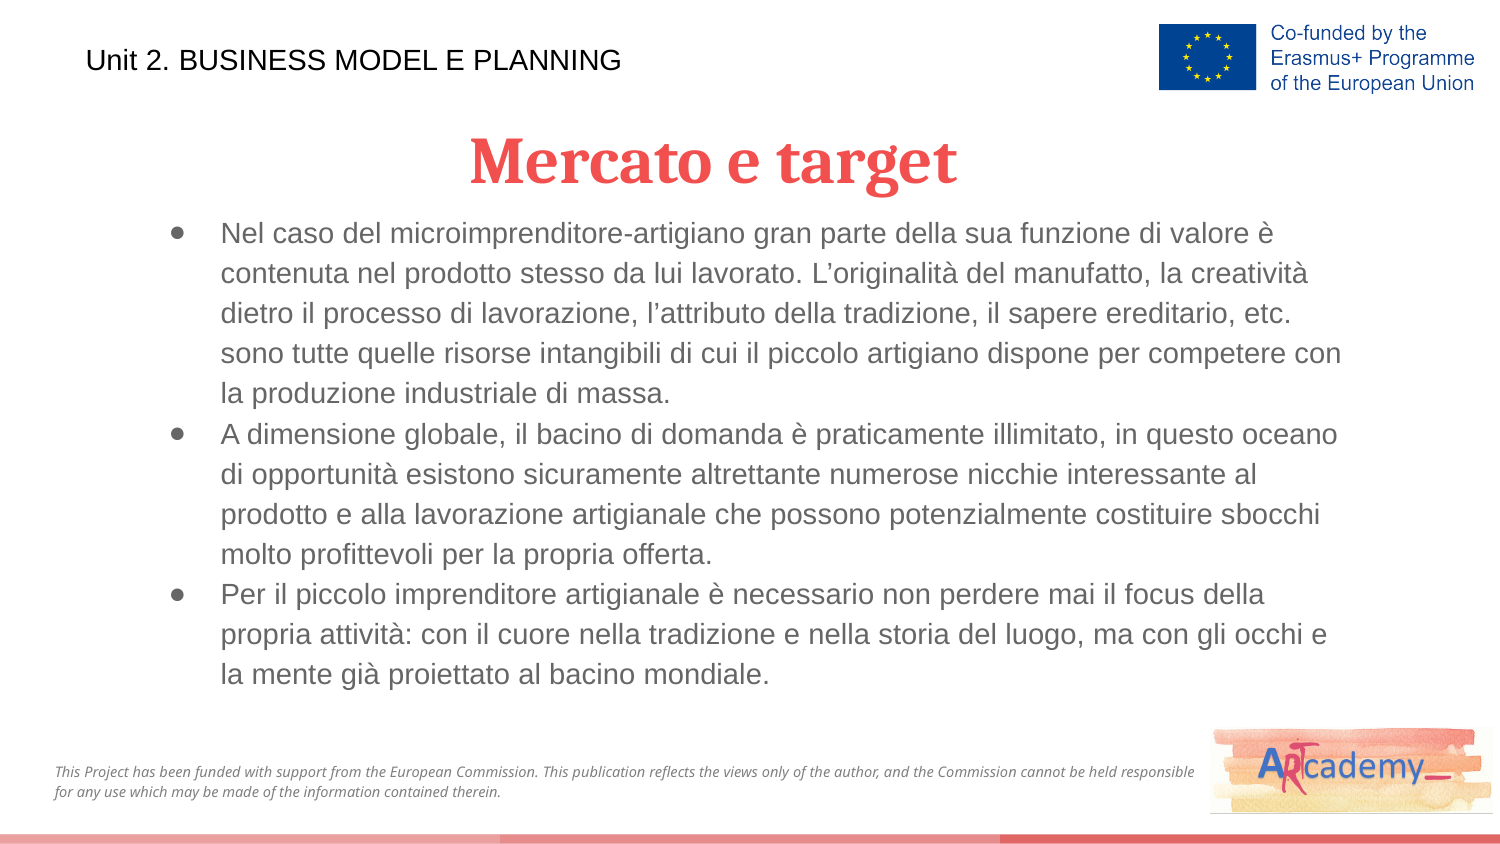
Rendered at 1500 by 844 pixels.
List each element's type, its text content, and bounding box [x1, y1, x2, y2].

picture [1158, 24, 1474, 94]
list Nel caso del microimprenditore-artigiano gran parte della sua funzione di valore è contenuta nel prodotto stesso da lui lavorato. L’originalità del manufatto, la creatività dietro il processo di lavorazione, l’attributo della tradizione, il sapere ereditario, etc. sono tutte quelle risorse intangibili di cui il piccolo artigiano dispone per competere con la produzione industriale di massa. A dimensione globale, il bacino di domanda è praticamente illimitato, in questo oceano di opportunità esistono sicuramente altrettante numerose nicchie interessante al prodotto e alla lavorazione artigianale che possono potenzialmente costituire sbocchi molto profittevoli per la propria offerta. Per il piccolo imprenditore artigianale è necessario non perdere mai il focus della propria attività: con il cuore nella tradizione e nella storia del luogo, ma con gli occhi e la mente già proiettato al bacino mondiale. [130, 193, 1370, 645]
picture [1210, 709, 1493, 844]
title Mercato e target [94, 64, 1333, 213]
text_box Unit 2. BUSINESS MODEL E PLANNING [70, 33, 750, 84]
text_box This Project has been funded with support from the European Commission. This publication reflects the views only of the author, and the Commission cannot be held responsible for any use which may be made of the information contained therein. [39, 754, 1205, 799]
